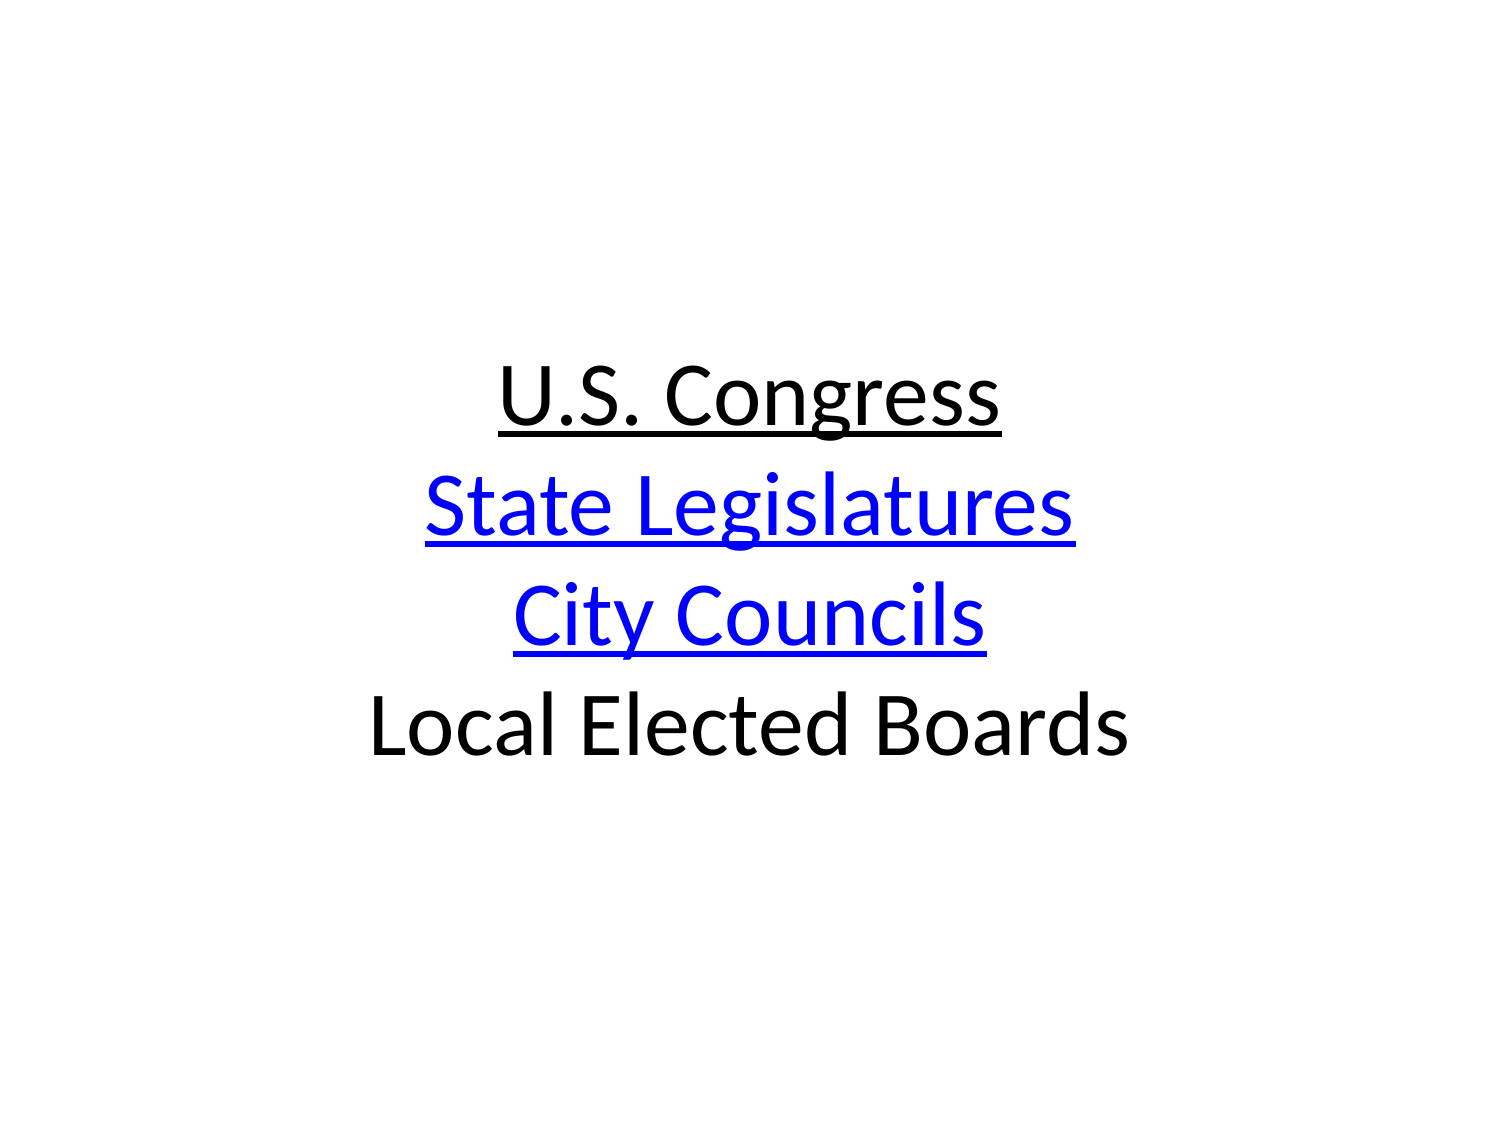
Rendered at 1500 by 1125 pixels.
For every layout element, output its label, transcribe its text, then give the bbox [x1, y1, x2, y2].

title U.S. Congress State Legislatures City Councils Local Elected Boards [74, 44, 1426, 1063]
